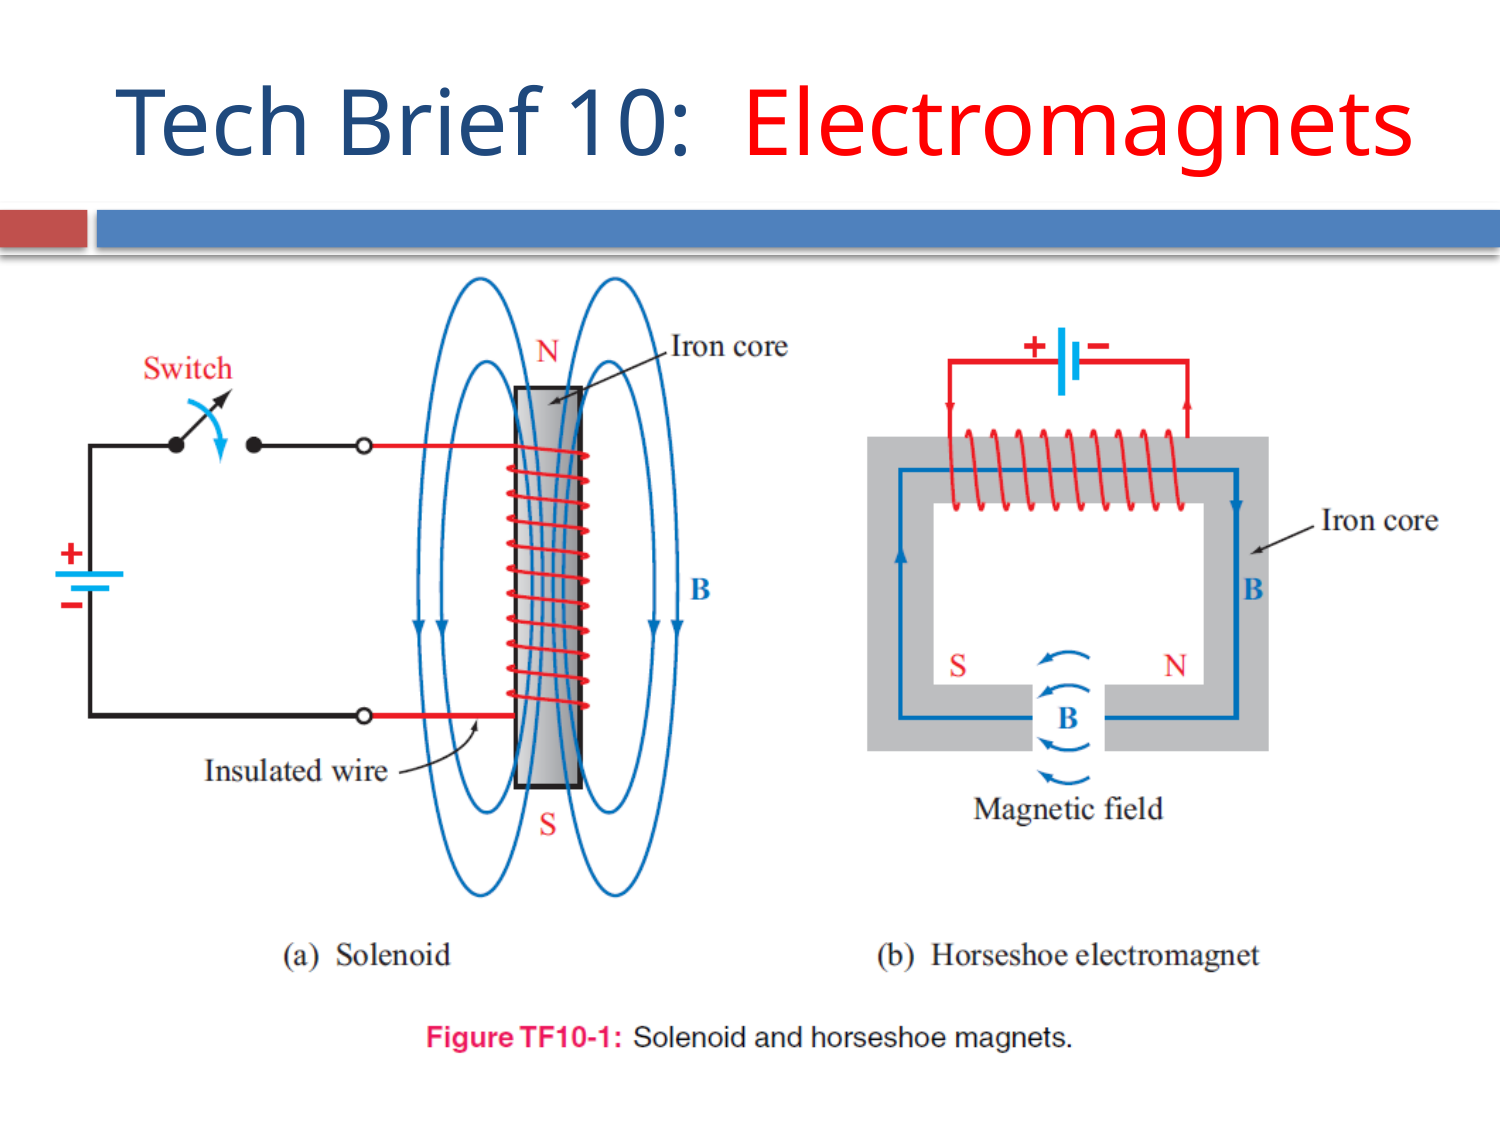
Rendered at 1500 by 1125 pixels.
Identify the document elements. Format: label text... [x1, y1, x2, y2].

picture [49, 274, 1450, 1063]
text_box Tech Brief 10: Electromagnets [100, 37, 1438, 200]
